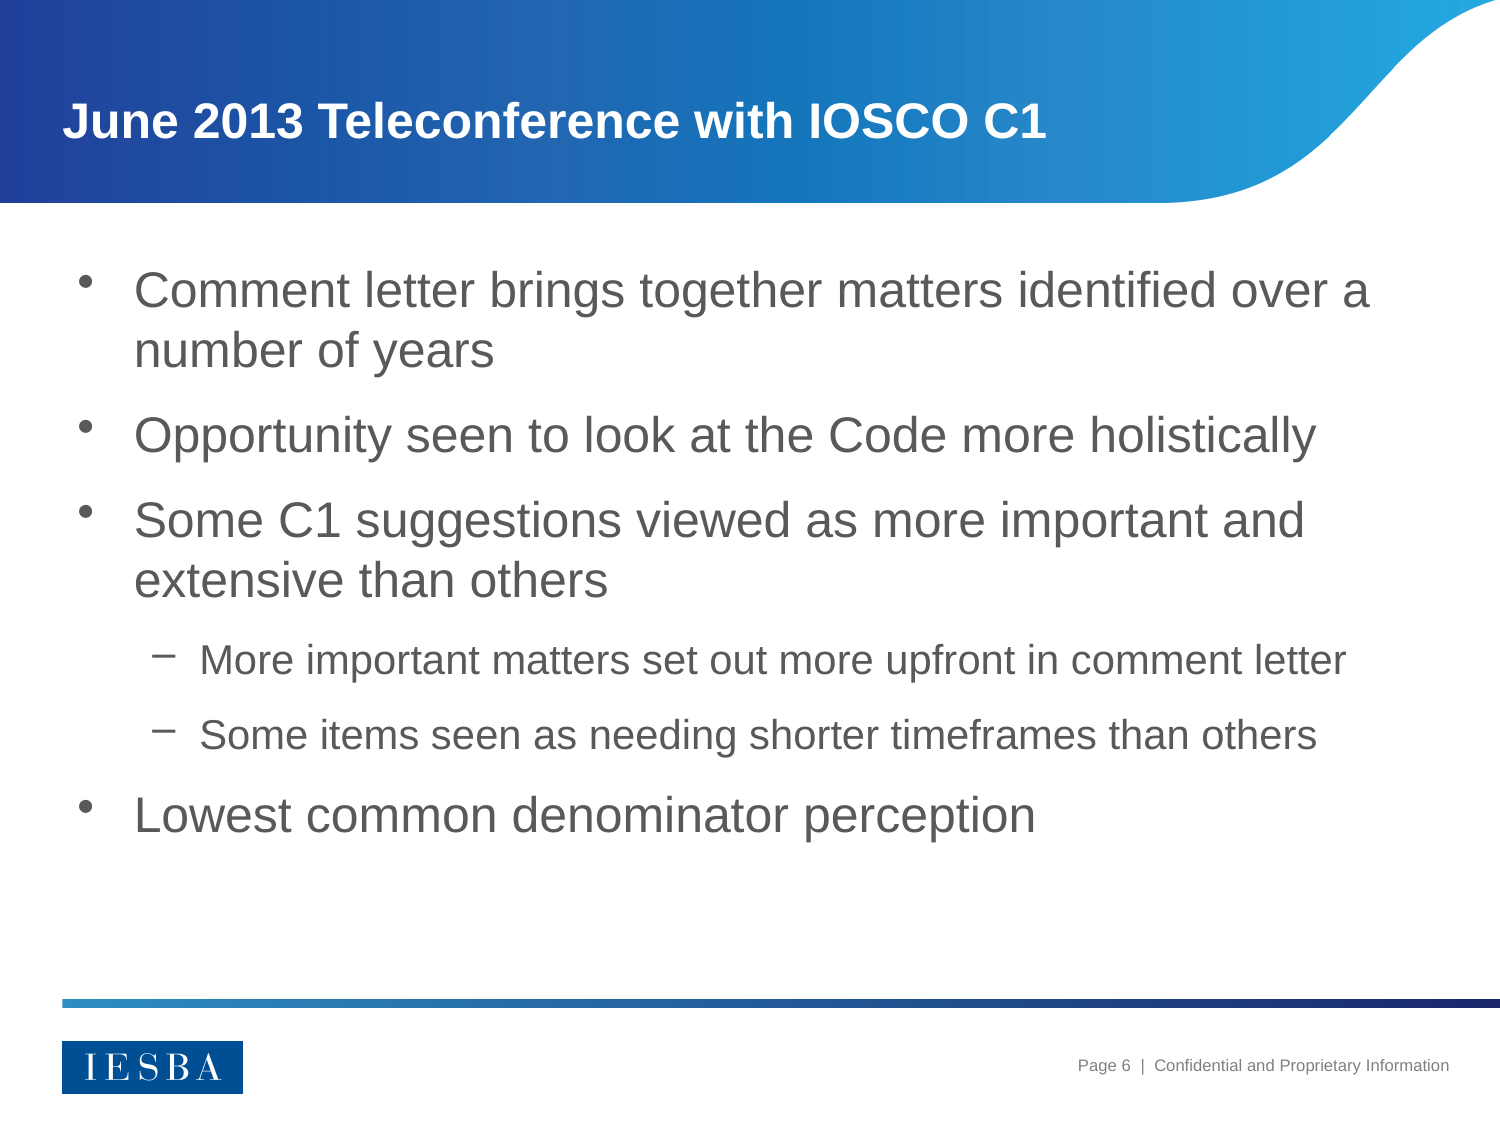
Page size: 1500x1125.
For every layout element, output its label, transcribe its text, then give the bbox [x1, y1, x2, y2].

picture [0, 0, 1497, 203]
list Comment letter brings together matters identified over a number of years Opportunity seen to look at the Code more holistically Some C1 suggestions viewed as more important and extensive than others More important matters set out more upfront in comment letter Some items seen as needing shorter timeframes than others Lowest common denominator perception [62, 249, 1463, 1013]
title June 2013 Teleconference with IOSCO C1 [62, 75, 1300, 163]
picture [62, 1041, 243, 1094]
